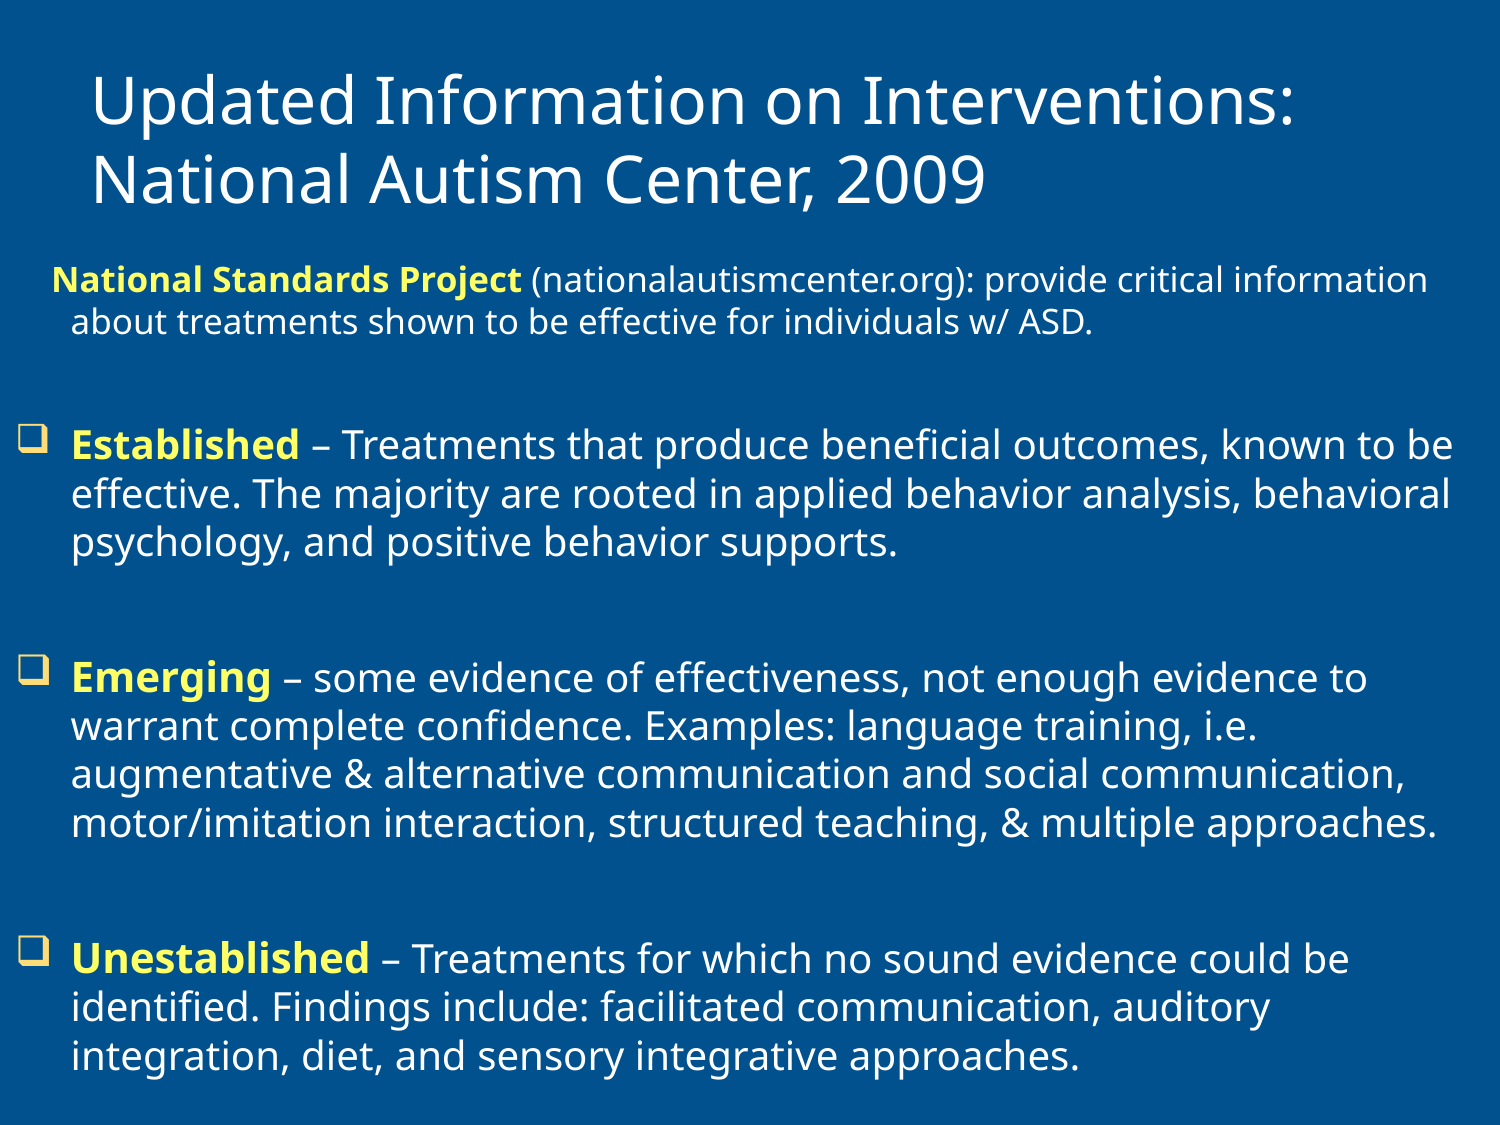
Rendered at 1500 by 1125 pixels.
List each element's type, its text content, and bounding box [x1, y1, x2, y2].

title Updated Information on Interventions: National Autism Center, 2009 [75, 24, 1425, 249]
list National Standards Project (nationalautismcenter.org): provide critical information about treatments shown to be effective for individuals w/ ASD. Established – Treatments that produce beneficial outcomes, known to be effective. The majority are rooted in applied behavior analysis, behavioral psychology, and positive behavior supports. Emerging – some evidence of effectiveness, not enough evidence to warrant complete confidence. Examples: language training, i.e. augmentative & alternative communication and social communication, motor/imitation interaction, structured teaching, & multiple approaches. Unestablished – Treatments for which no sound evidence could be identified. Findings include: facilitated communication, auditory integration, diet, and sensory integrative approaches. [0, 249, 1500, 1100]
